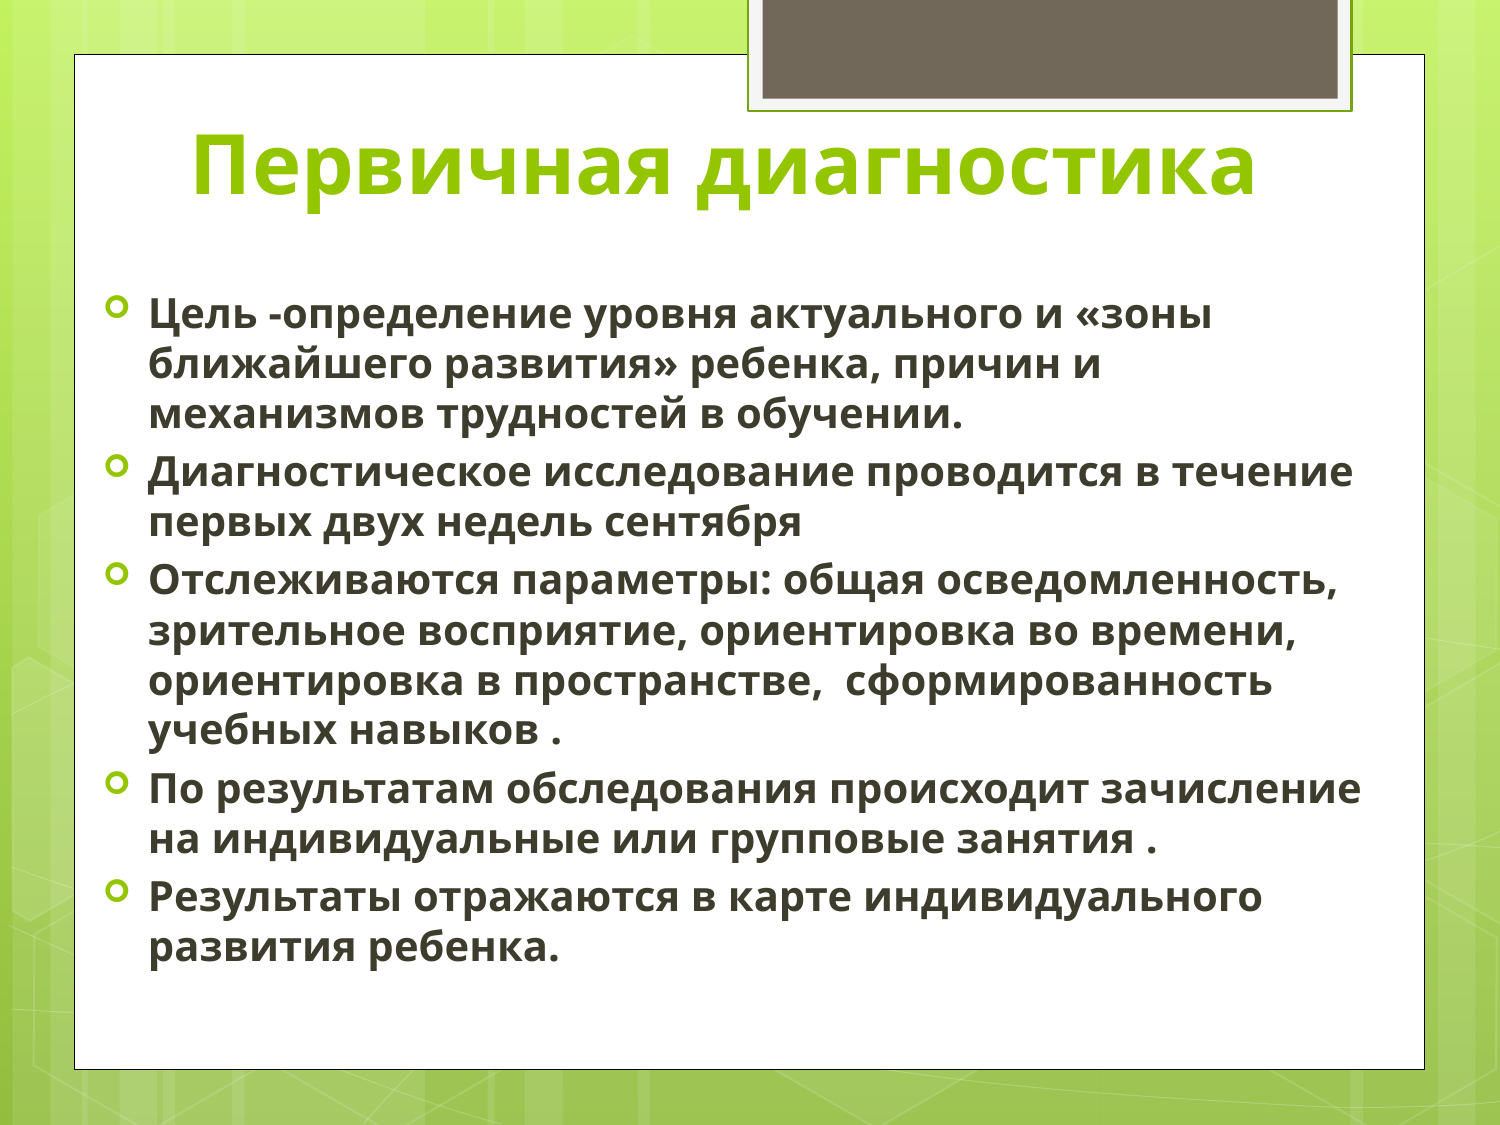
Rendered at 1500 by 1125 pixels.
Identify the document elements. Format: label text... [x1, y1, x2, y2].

title Первичная диагностика [159, 30, 1312, 219]
list Цель -определение уровня актуального и «зоны ближайшего развития» ребенка, причин и механизмов трудностей в обучении. Диагностическое исследование проводится в течение первых двух недель сентября Отслеживаются параметры: общая осведомленность, зрительное восприятие, ориентировка во времени, ориентировка в пространстве, сформированность учебных навыков . По результатам обследования происходит зачисление на индивидуальные или групповые занятия . Результаты отражаются в карте индивидуального развития ребенка. [76, 278, 1400, 933]
